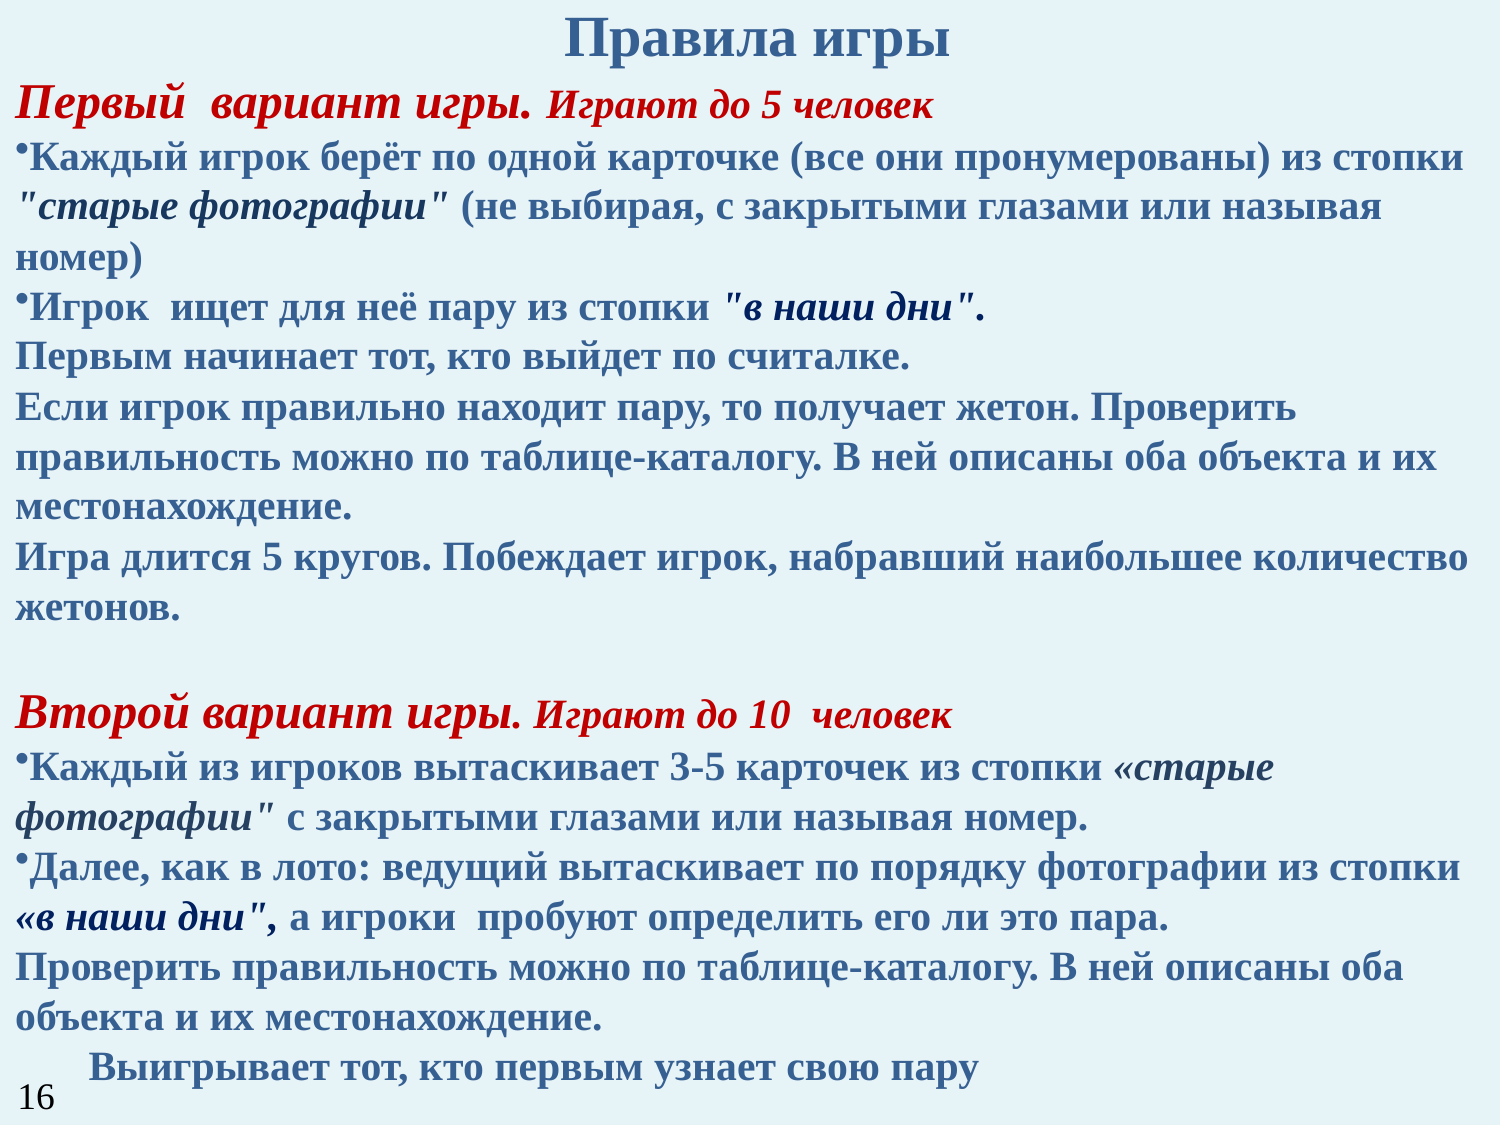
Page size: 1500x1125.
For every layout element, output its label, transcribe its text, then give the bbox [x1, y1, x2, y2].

text_box Правила игры Первый вариант игры. Играют до 5 человек Каждый игрок берёт по одной карточке (все они пронумерованы) из стопки "старые фотографии" (не выбирая, с закрытыми глазами или называя номер) Игрок ищет для неё пару из стопки "в наши дни". Первым начинает тот, кто выйдет по считалке. Если игрок правильно находит пару, то получает жетон. Проверить правильность можно по таблице-каталогу. В ней описаны оба объекта и их местонахождение. Игра длится 5 кругов. Побеждает игрок, набравший наибольшее количество жетонов. Второй вариант игры. Играют до 10 человек Каждый из игроков вытаскивает 3-5 карточек из стопки «старые фотографии" с закрытыми глазами или называя номер. Далее, как в лото: ведущий вытаскивает по порядку фотографии из стопки «в наши дни", а игроки пробуют определить его ли это пара. Проверить правильность можно по таблице-каталогу. В ней описаны оба объекта и их местонахождение. Выигрывает тот, кто первым узнает свою пару [0, 0, 1500, 1096]
text_box 16 [2, 1064, 74, 1125]
